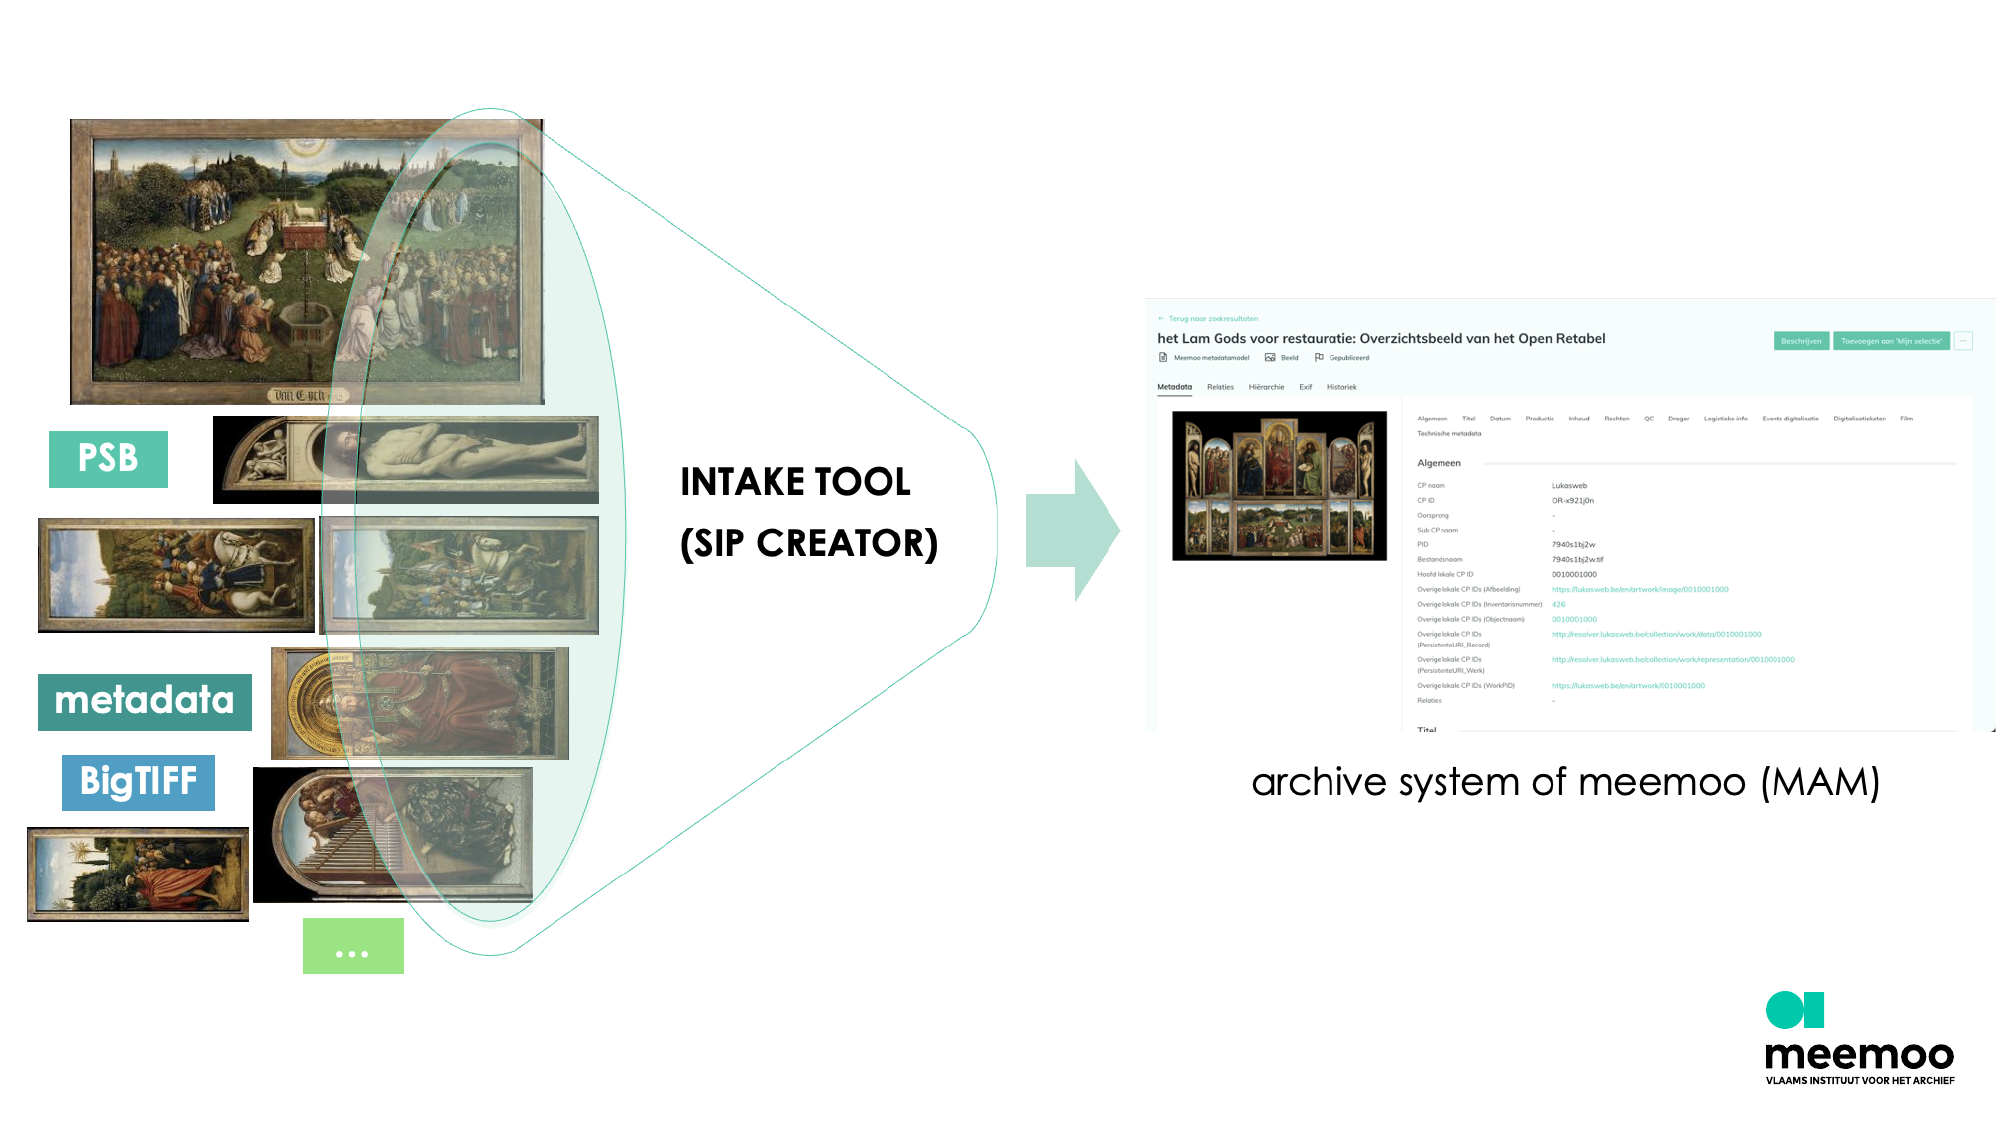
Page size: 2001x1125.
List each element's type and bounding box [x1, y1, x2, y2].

picture [0, 78, 1996, 988]
